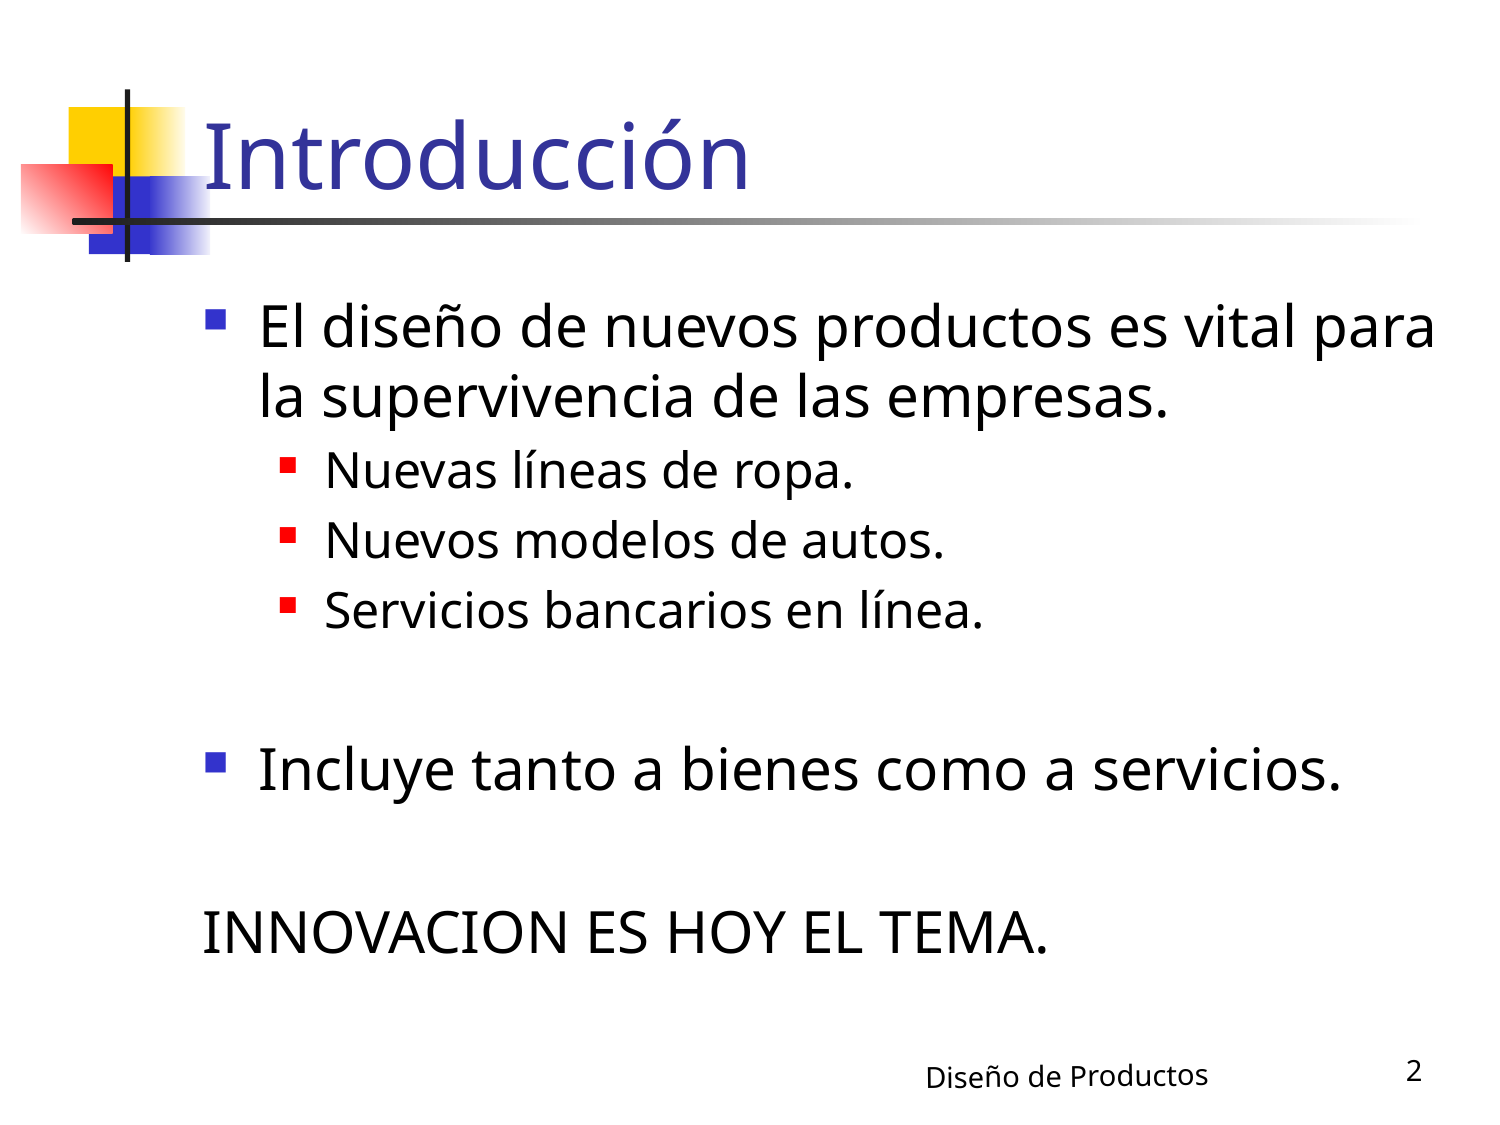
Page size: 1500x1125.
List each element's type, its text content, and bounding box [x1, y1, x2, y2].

slide_number 2 [1124, 1024, 1438, 1101]
list El diseño de nuevos productos es vital para la supervivencia de las empresas. Nuevas líneas de ropa. Nuevos modelos de autos. Servicios bancarios en línea. Incluye tanto a bienes como a servicios. INNOVACION ES HOY EL TEMA. [187, 281, 1463, 1013]
title Introducción [188, 27, 1468, 216]
footer Diseño de Productos [794, 1028, 1422, 1109]
